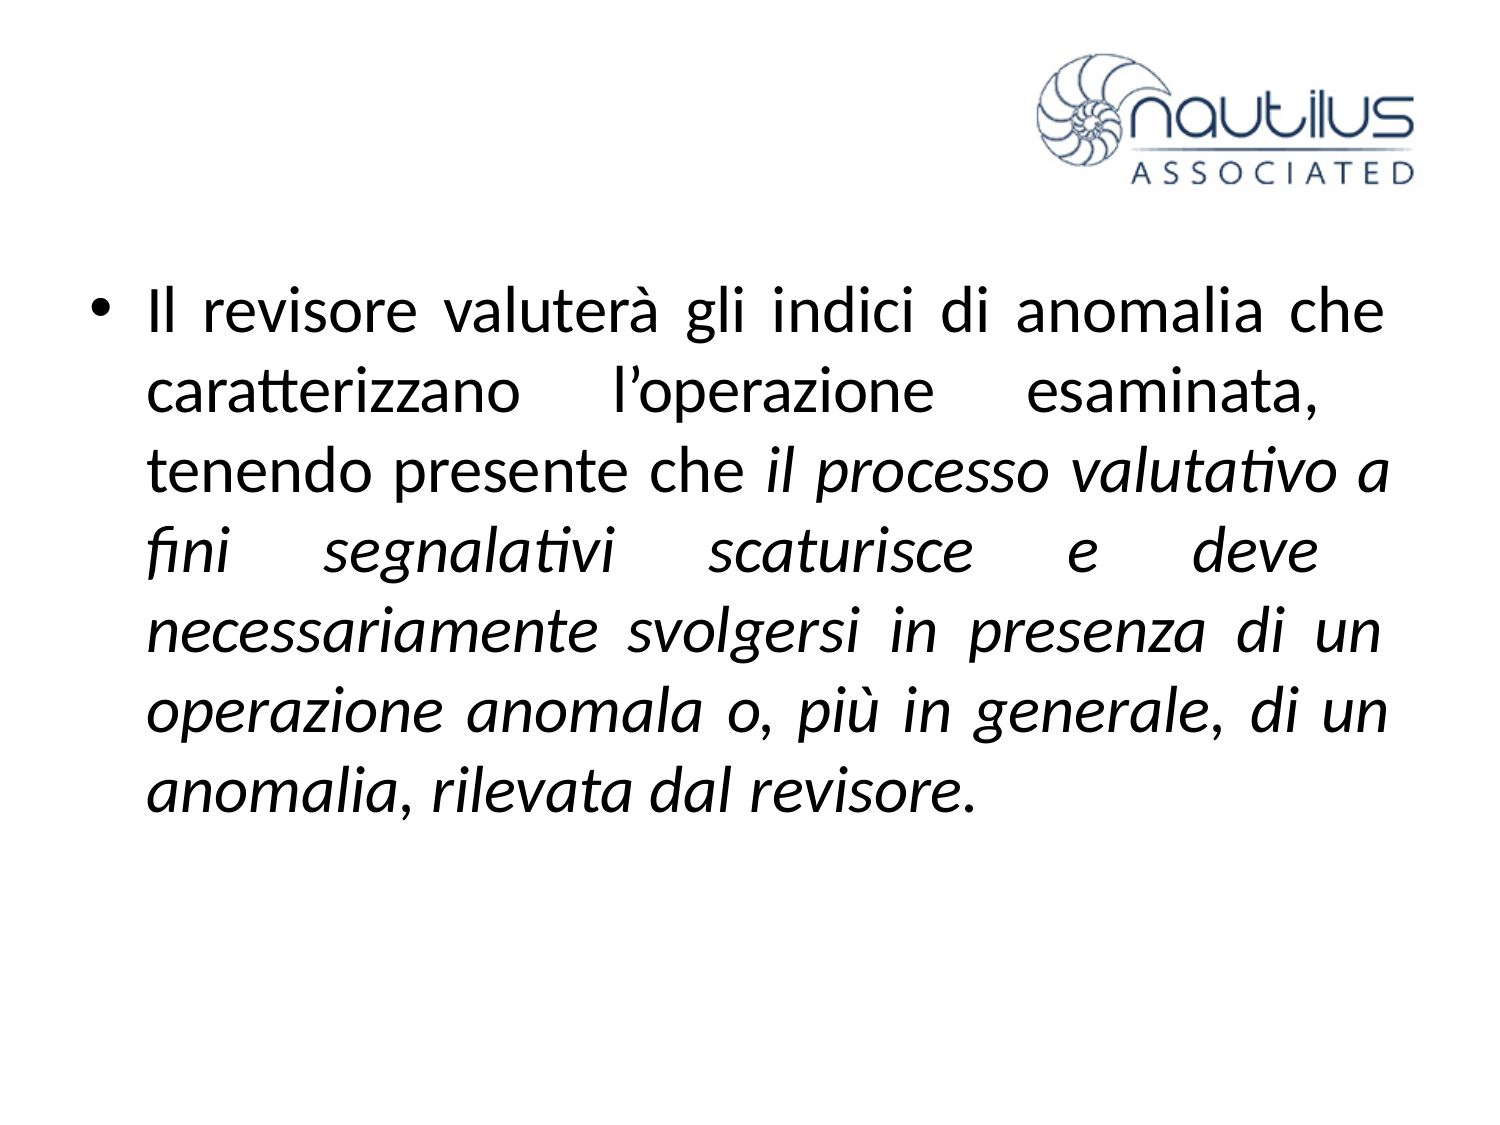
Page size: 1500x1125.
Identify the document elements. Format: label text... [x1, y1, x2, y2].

text_box Il revisore valuterà gli indici di anomalia che caratterizzano l’operazione esaminata, tenendo presente che il processo valutativo a fini segnalativi scaturisce e deve necessariamente svolgersi in presenza di un operazione anomala o, più in generale, di un anomalia, rilevata dal revisore. [87, 263, 1413, 826]
picture [998, 40, 1467, 200]
